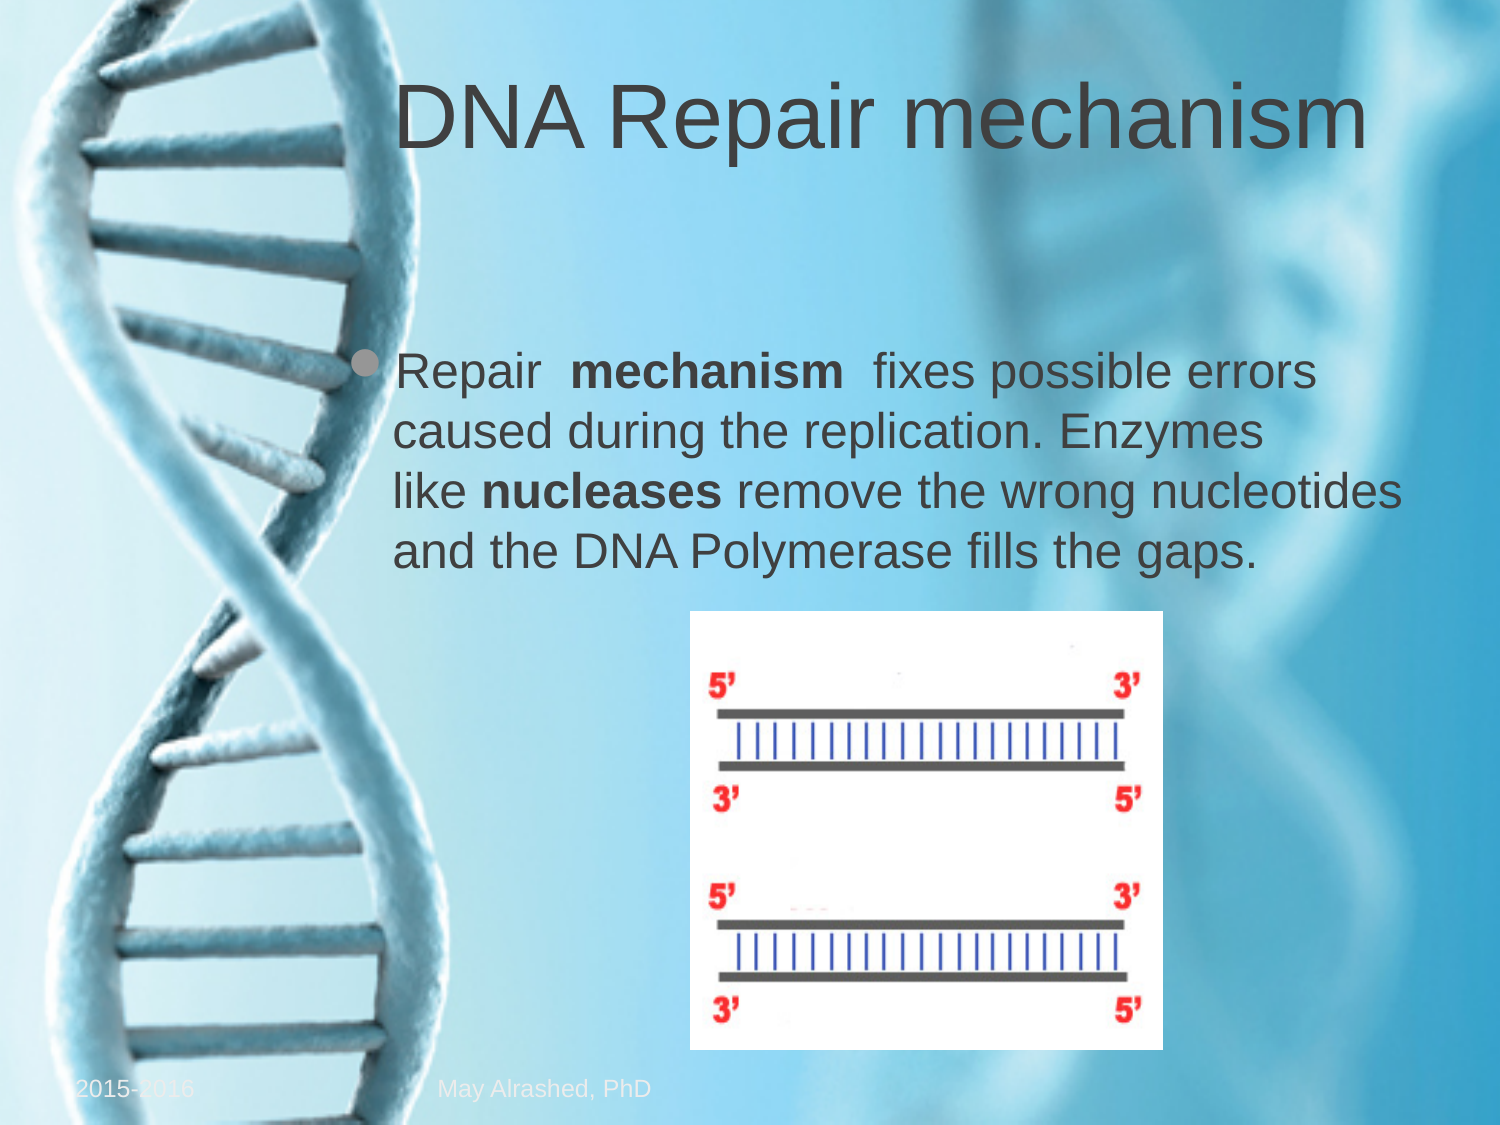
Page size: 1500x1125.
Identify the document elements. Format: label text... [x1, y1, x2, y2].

picture [0, 0, 1500, 1125]
footer May Alrashed, PhD [437, 1063, 988, 1103]
slide_number 2015-2016 [75, 1042, 425, 1103]
text_box DNA Repair mechanism [330, 50, 1433, 266]
text_box Repair mechanism fixes possible errors caused during the replication. Enzymes like nucleases remove the wrong nucleotides and the DNA Polymerase fills the gaps. [332, 331, 1433, 1063]
